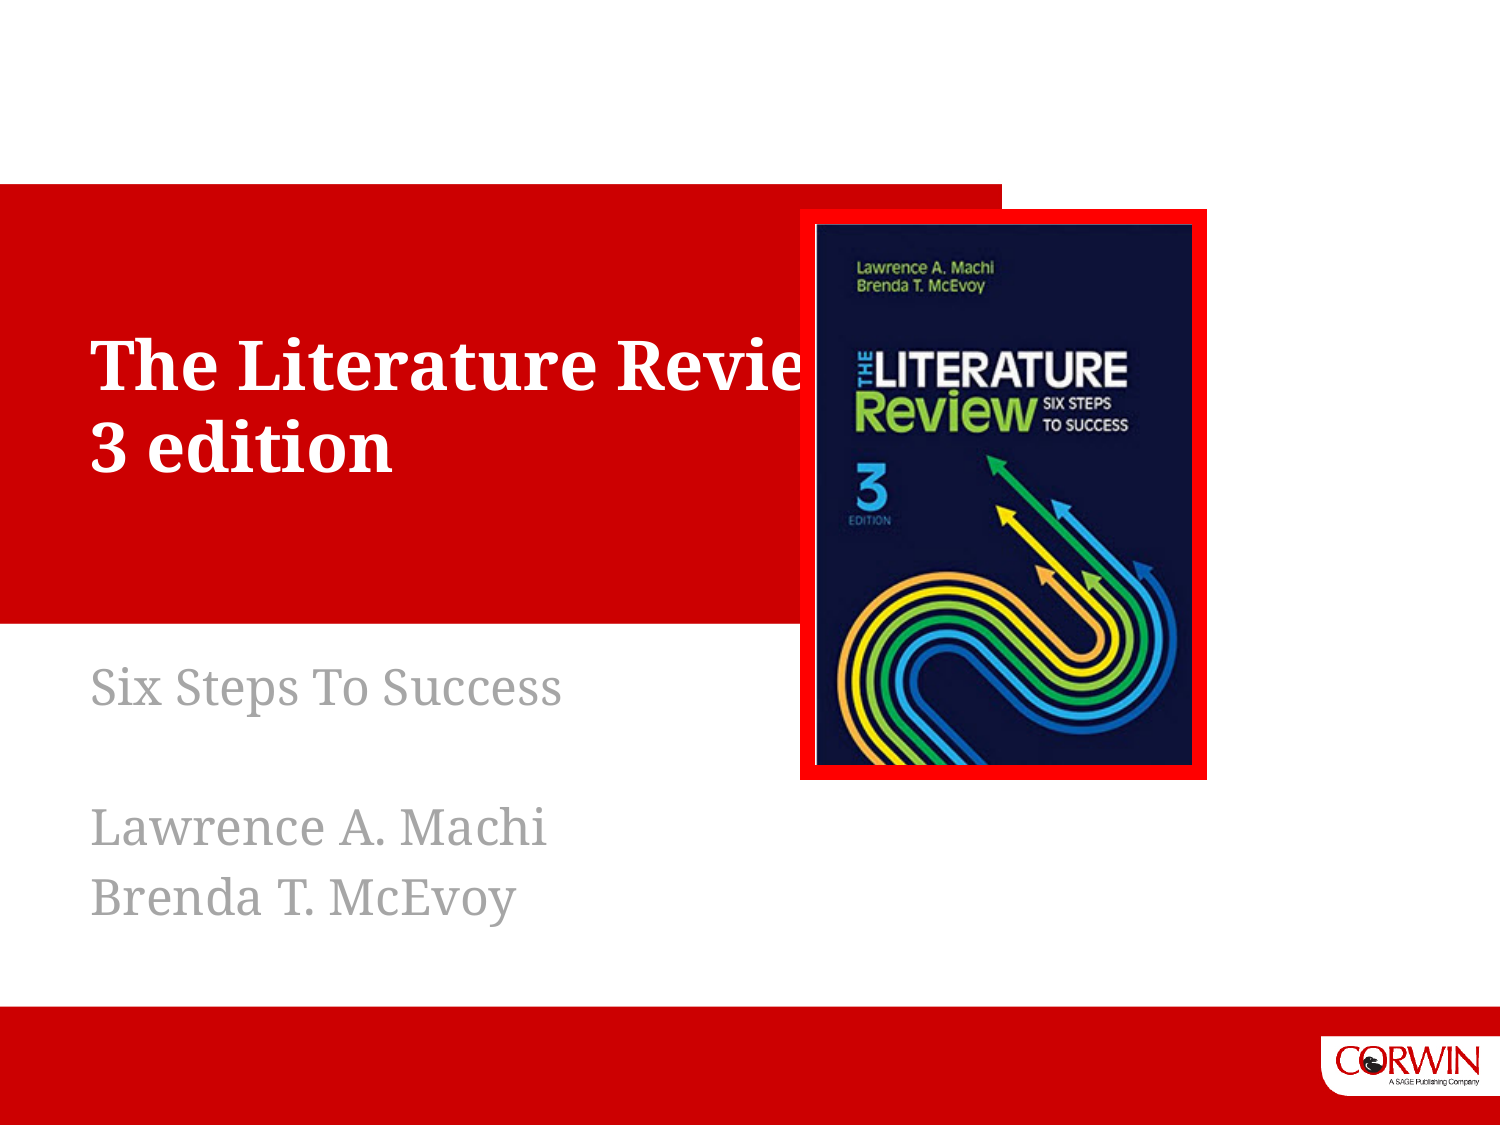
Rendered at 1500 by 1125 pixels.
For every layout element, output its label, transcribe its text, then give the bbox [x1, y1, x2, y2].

title The Literature Review 3 edition [75, 214, 800, 593]
picture [0, 0, 1500, 1125]
subtitle Six Steps To Success Lawrence A. Machi Brenda T. McEvoy [75, 647, 944, 936]
